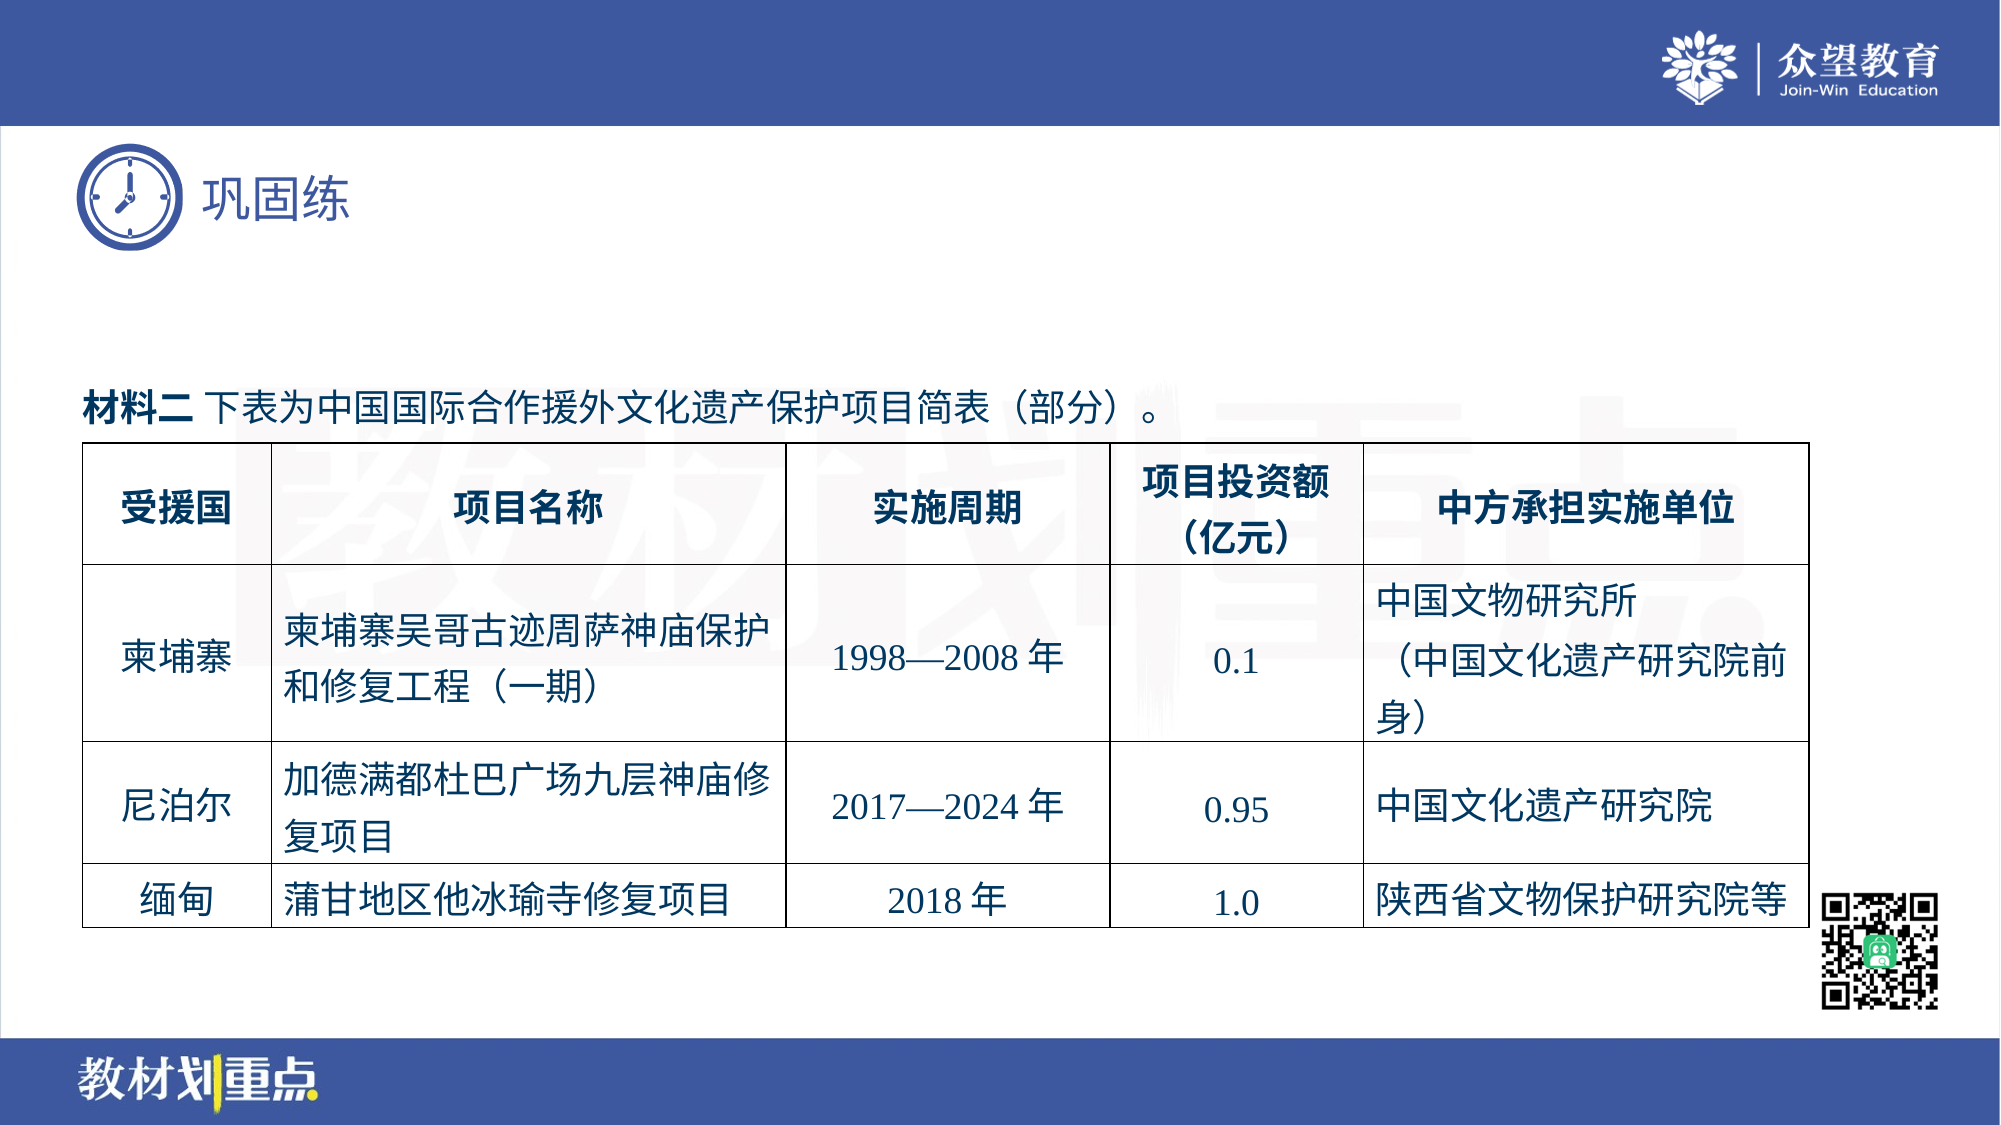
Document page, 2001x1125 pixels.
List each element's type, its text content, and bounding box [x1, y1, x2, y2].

table_cell 2017—2024年 [787, 742, 1109, 863]
table_header 中方承担实施单位 [1364, 444, 1808, 564]
table_cell 缅甸 [83, 864, 271, 927]
table_cell 中国文化遗产研究院 [1364, 742, 1808, 863]
table_header 实施周期 [787, 444, 1109, 564]
table_cell 柬埔寨 [83, 565, 271, 741]
table_cell 中国文物研究所 （中国文化遗产研究院前 身） [1364, 565, 1808, 741]
table_cell 1.0 [1111, 864, 1363, 927]
table_cell 蒲甘地区他冰瑜寺修复项目 [272, 864, 785, 927]
picture [0, 0, 2000, 1125]
table_header 项目投资额 （亿元） [1111, 444, 1363, 564]
table_cell 加德满都杜巴广场九层神庙修 复项目 [272, 742, 785, 863]
table_cell 0.1 [1111, 565, 1363, 741]
table_cell 2018年 [787, 864, 1109, 927]
table_header 项目名称 [272, 444, 785, 564]
table_cell 陕西省文物保护研究院等 [1364, 864, 1808, 927]
table_cell 1998—2008年 [787, 565, 1109, 741]
table_header 受援国 [83, 444, 271, 564]
text_box 材料二 下表为中国国际合作援外文化遗产保护项目简表（部分）。 [82, 362, 1817, 422]
table_cell 0.95 [1111, 742, 1363, 863]
table_cell 柬埔寨吴哥古迹周萨神庙保护 和修复工程（一期） [272, 565, 785, 741]
table_cell 尼泊尔 [83, 742, 271, 863]
